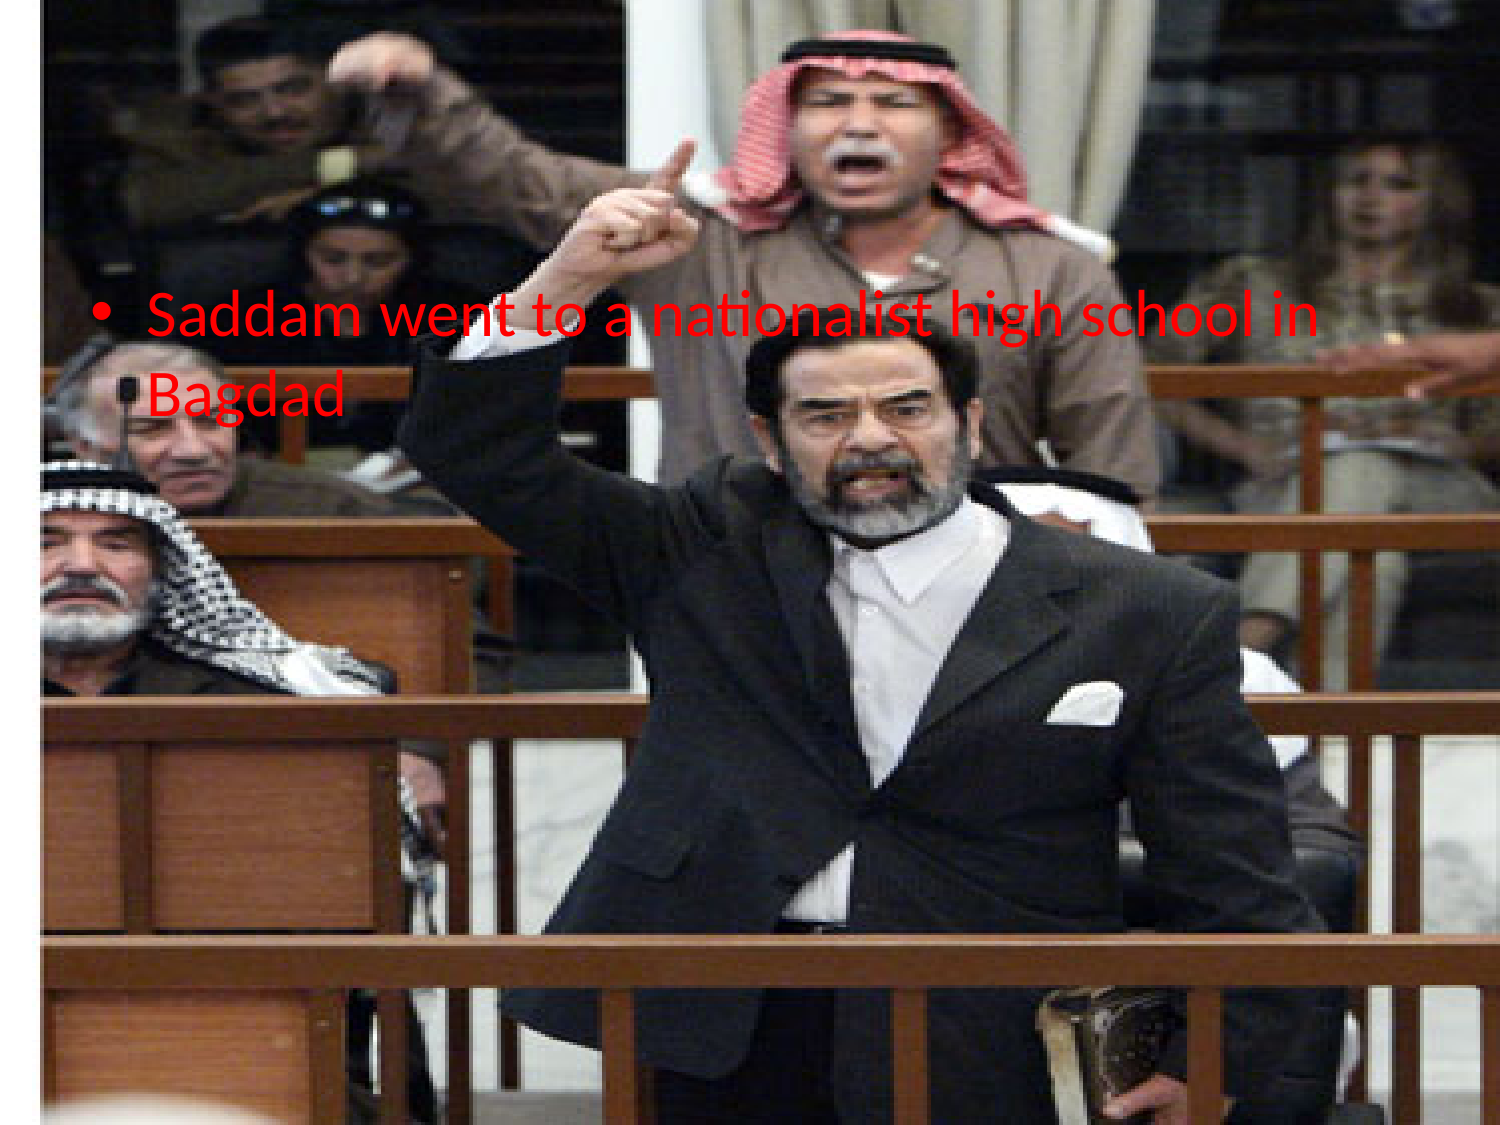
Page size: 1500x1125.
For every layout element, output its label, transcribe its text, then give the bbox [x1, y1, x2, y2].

list Saddam went to a nationalist high school in Bagdad [75, 262, 1425, 1005]
picture [0, 0, 1500, 1125]
